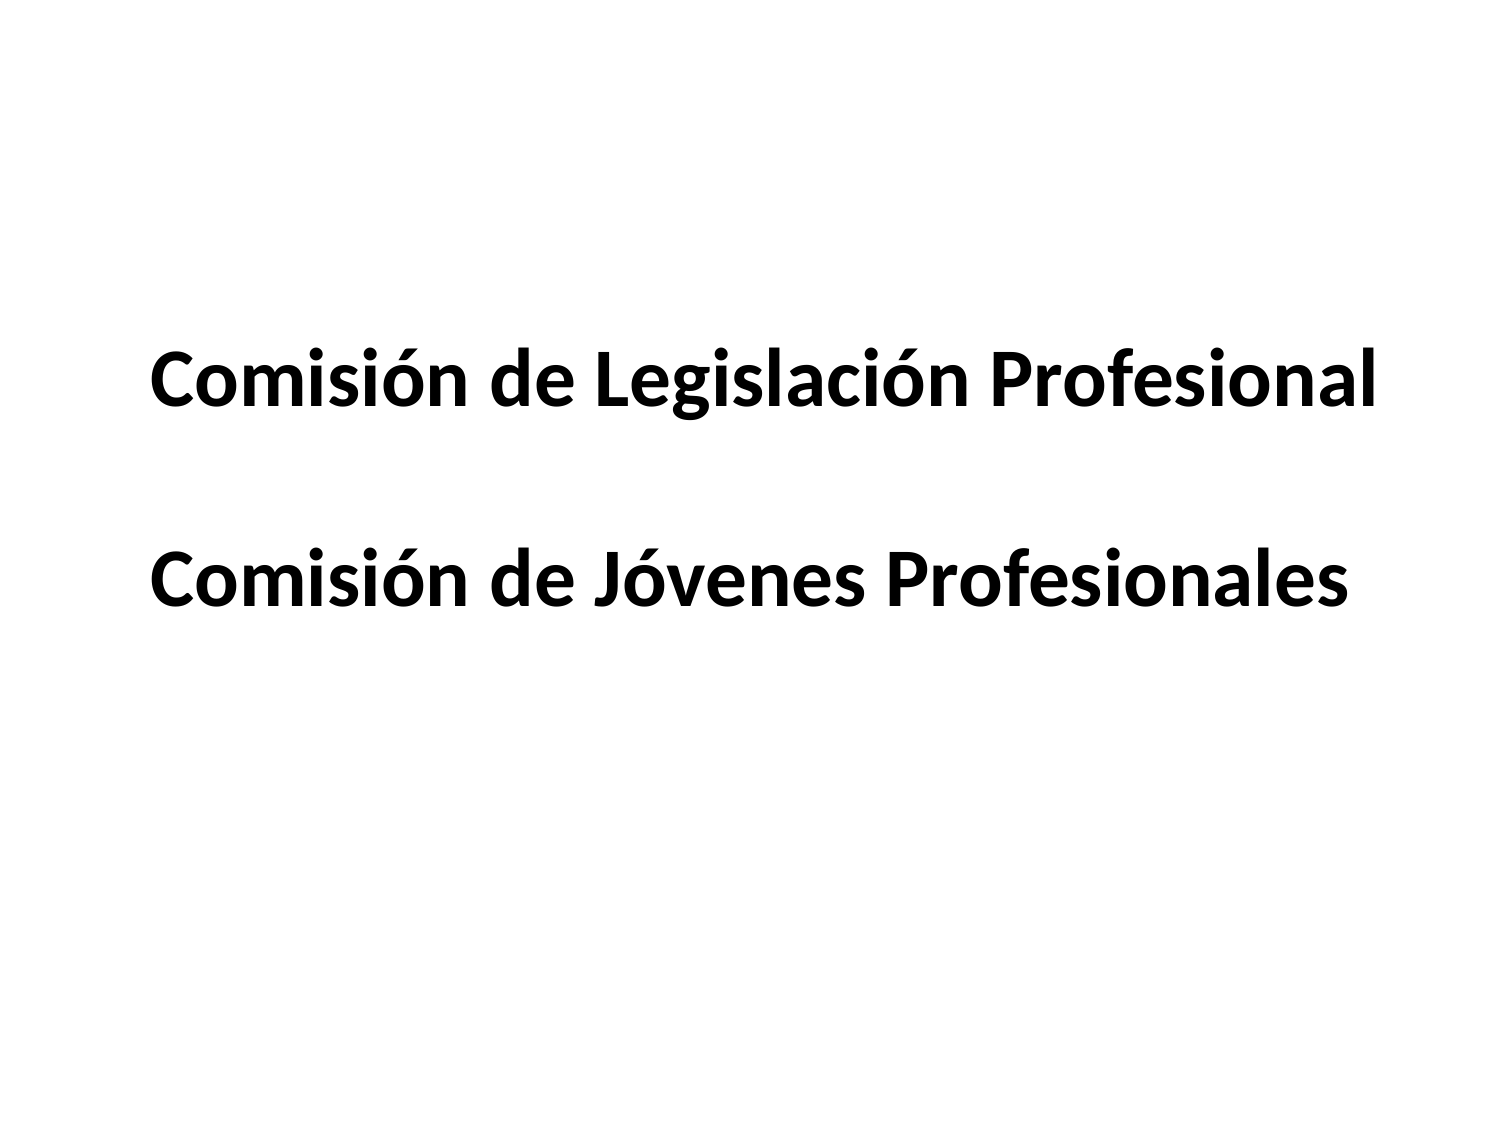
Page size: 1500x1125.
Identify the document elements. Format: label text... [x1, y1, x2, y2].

text_box Comisión de Legislación Profesional Comisión de Jóvenes Profesionales [135, 316, 1459, 631]
